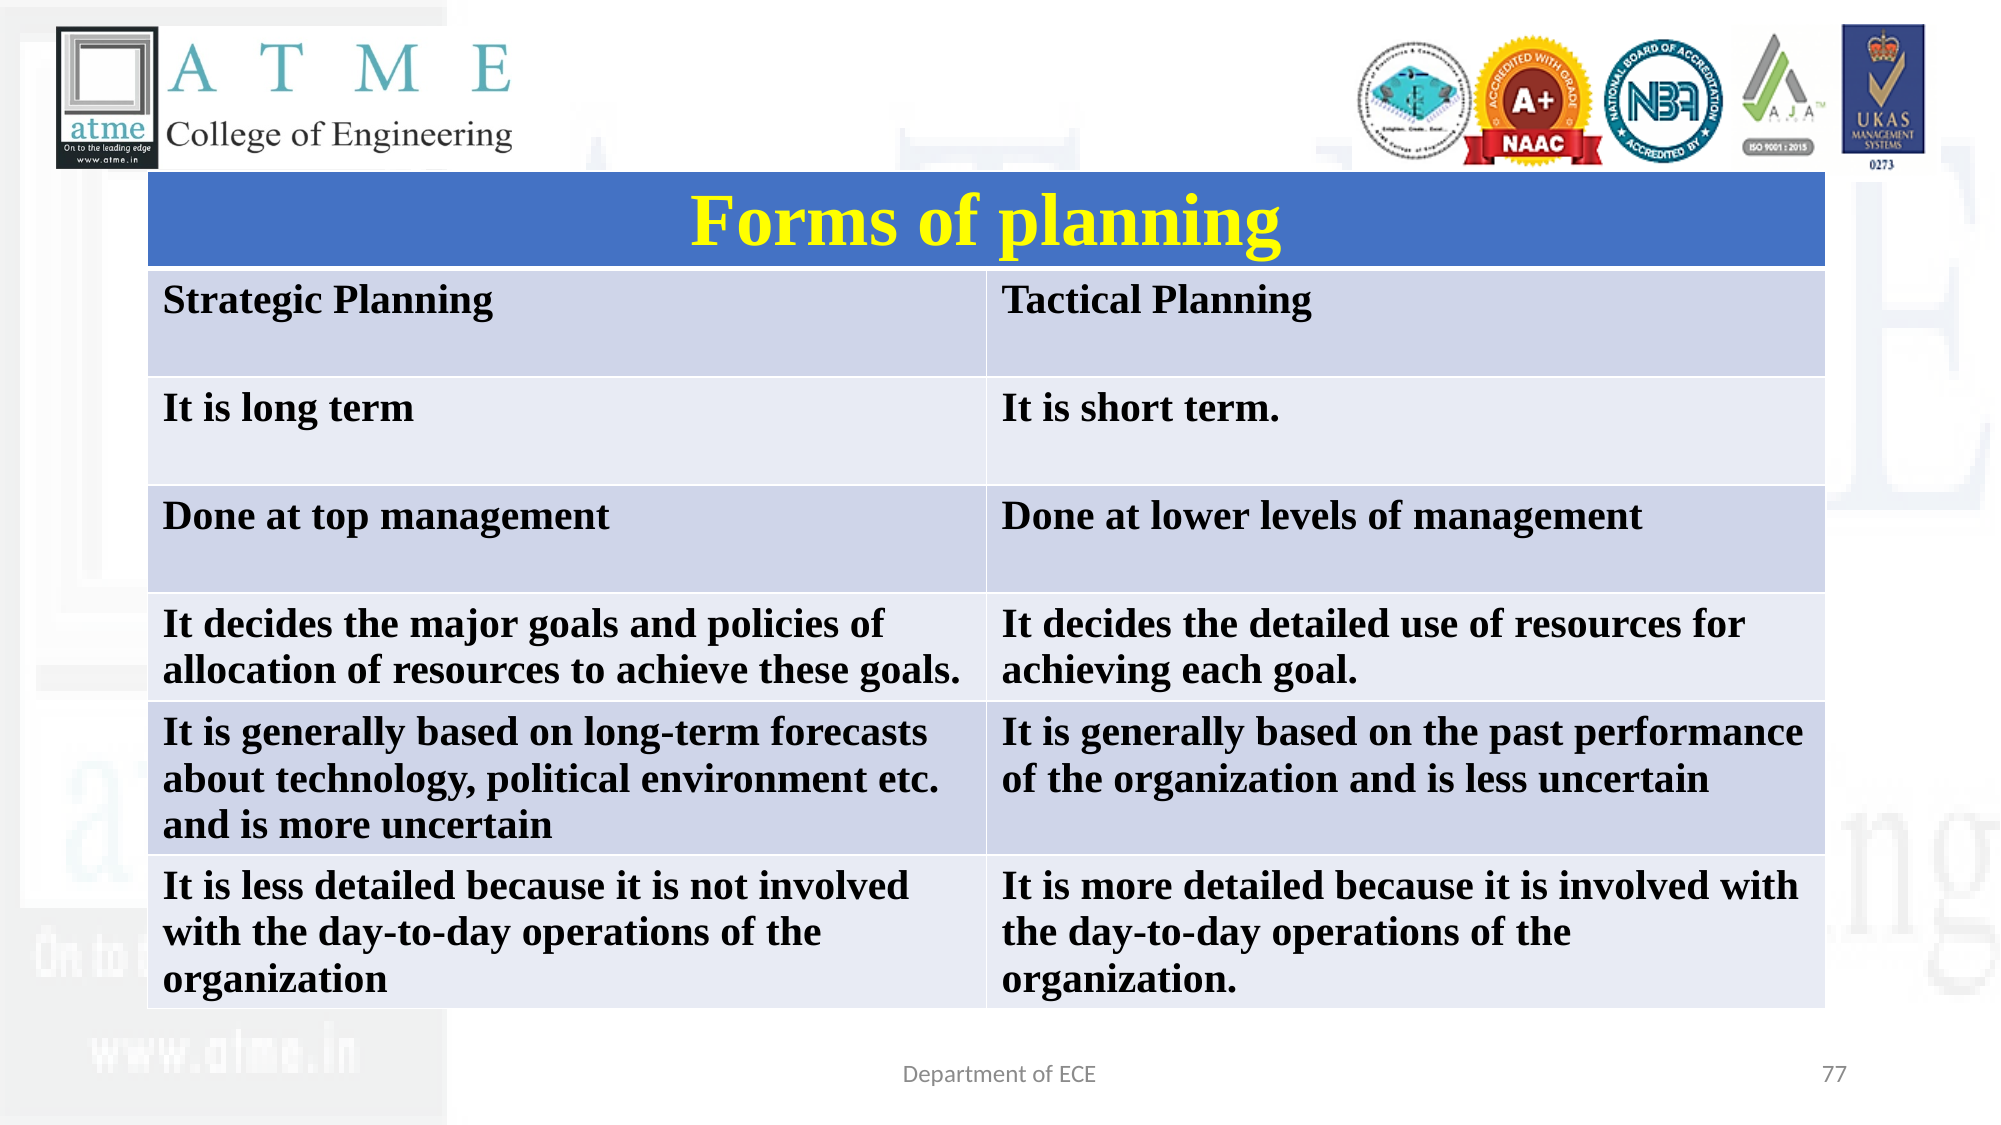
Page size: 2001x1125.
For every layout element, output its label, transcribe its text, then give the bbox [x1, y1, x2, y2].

picture [56, 26, 512, 169]
table_header Forms of planning [148, 172, 1825, 266]
footer Department of ECE [662, 1042, 1338, 1103]
table_cell Strategic Planning [148, 271, 986, 376]
table_cell It is short term. [987, 378, 1825, 484]
table_cell It is generally based on long-term forecasts about technology, political environment etc. and is more uncertain [148, 702, 986, 854]
table_cell Done at lower levels of management [987, 486, 1825, 592]
table_cell It is long term [148, 378, 986, 484]
table_cell It decides the major goals and policies of allocation of resources to achieve these goals. [148, 594, 986, 700]
slide_number 77 [1412, 1042, 1863, 1103]
table_cell Done at top management [148, 486, 986, 592]
table_cell It is generally based on the past performance of the organization and is less uncertain [987, 702, 1825, 854]
table_cell It is more detailed because it is involved with the day-to-day operations of the organization. [987, 856, 1825, 1008]
table_cell It is less detailed because it is not involved with the day-to-day operations of the organization [148, 856, 986, 1008]
table_cell It decides the detailed use of resources for achieving each goal. [987, 594, 1825, 700]
table_cell Tactical Planning [987, 271, 1825, 376]
picture [1352, 24, 1941, 182]
